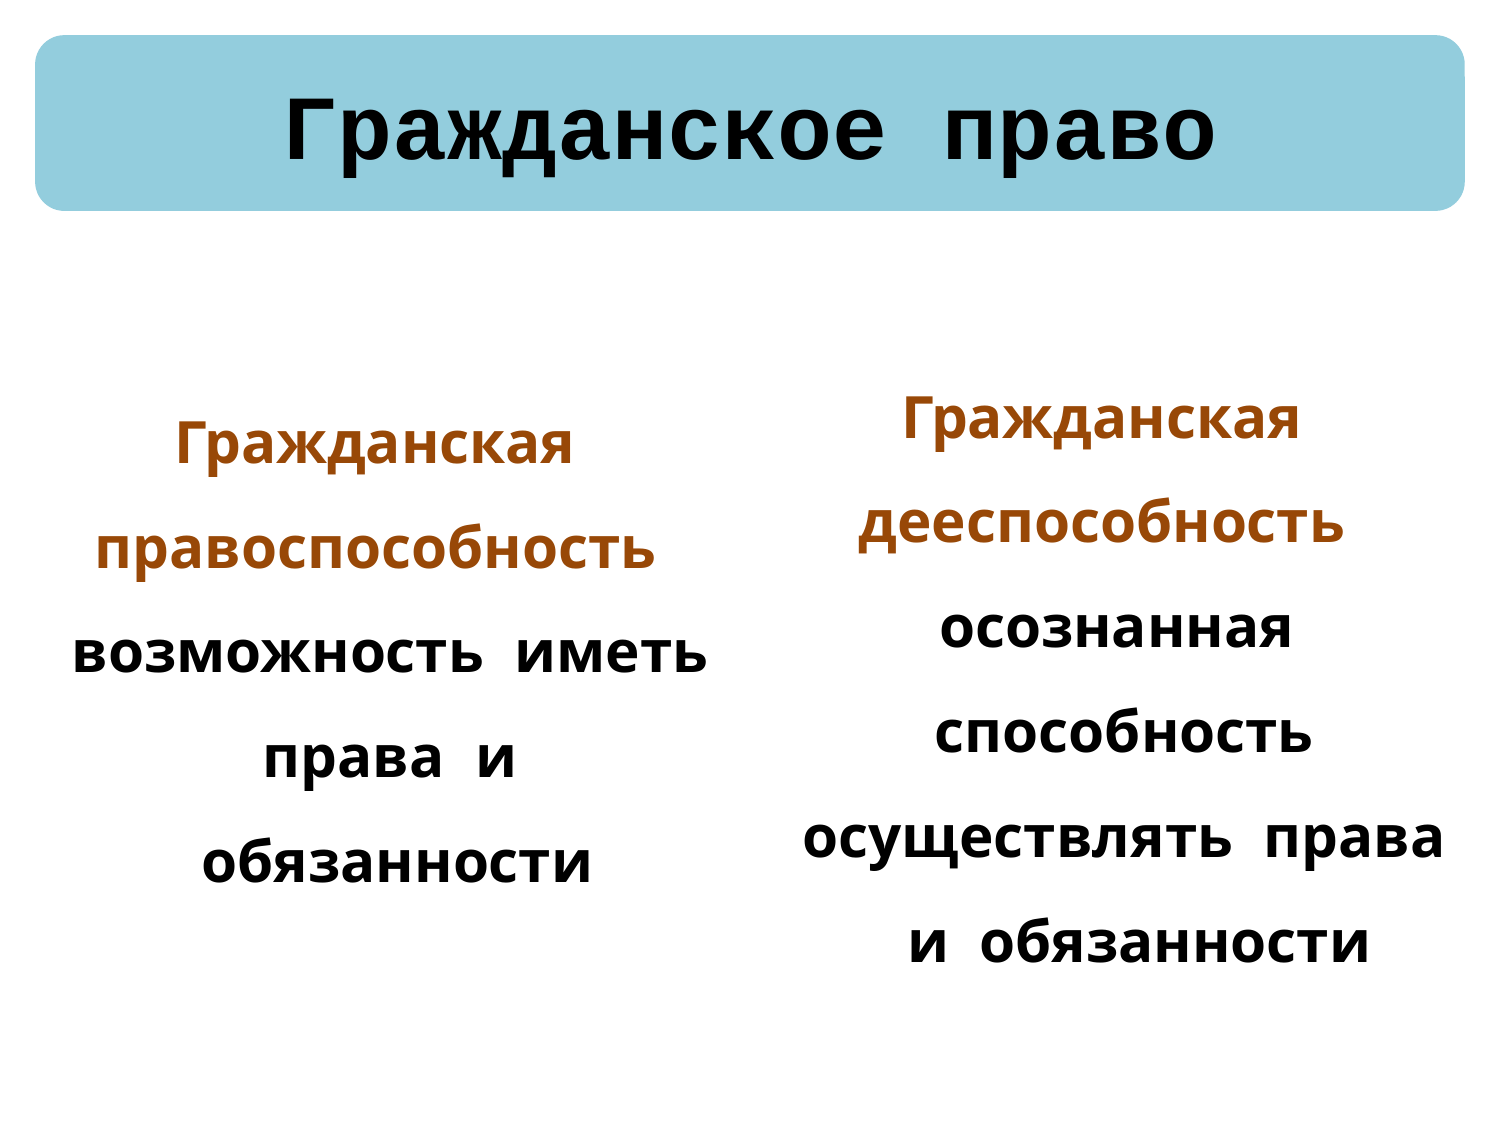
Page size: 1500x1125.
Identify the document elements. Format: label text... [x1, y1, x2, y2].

text_box Гражданское право [32, 33, 1467, 214]
list Гражданская правоспособность – возможность иметь права и обязанности [0, 281, 750, 1090]
text_box Гражданская дееспособность – осознанная способность осуществлять права и обязанности [738, 255, 1465, 1064]
